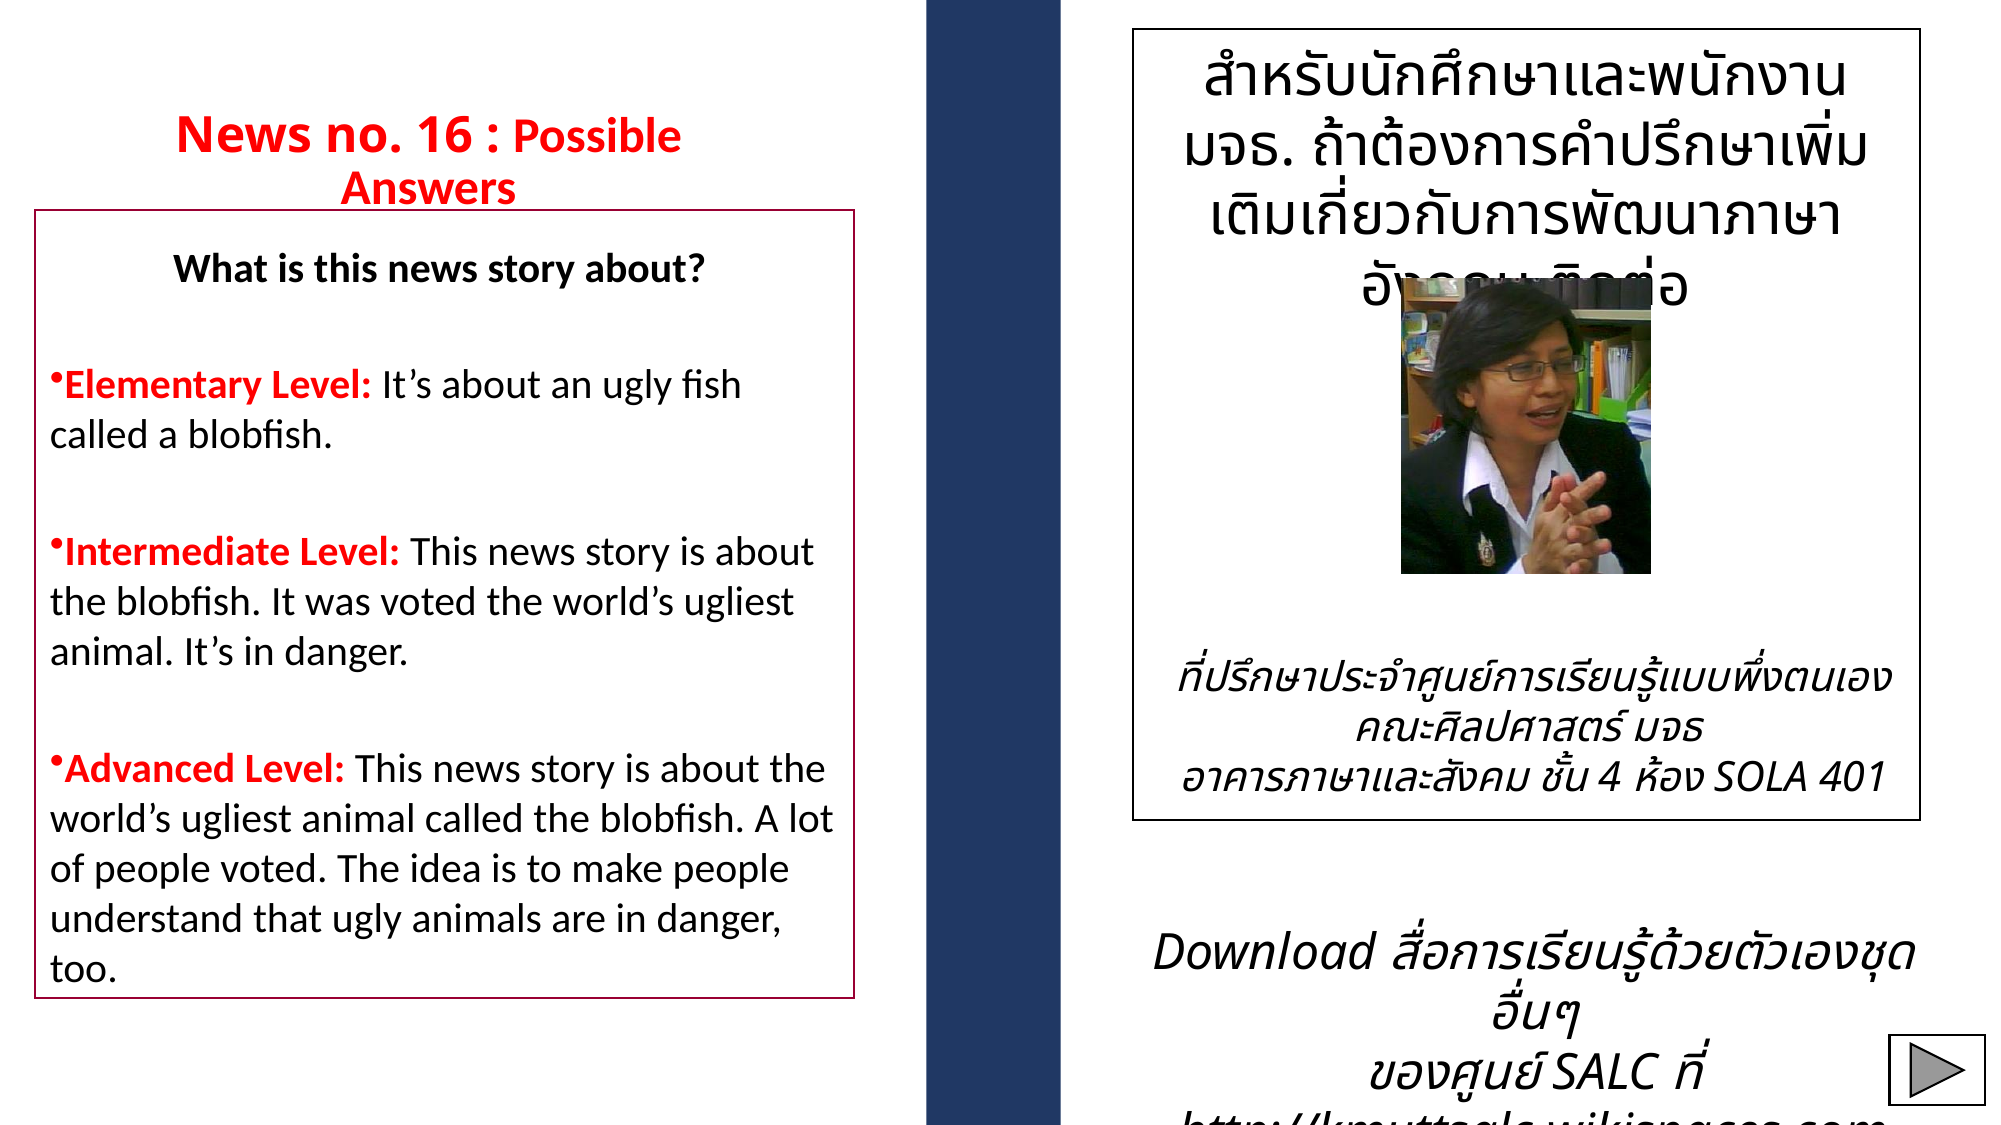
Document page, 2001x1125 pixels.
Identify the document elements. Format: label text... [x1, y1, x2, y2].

text_box สำหรับนักศึกษาและพนักงาน มจธ. ถ้าต้องการคำปรึกษาเพิ่มเติมเกี่ยวกับการพัฒนาภาษาอังกฤษ ติดต่อ [1132, 28, 1921, 641]
text_box [925, 0, 1062, 1125]
table_header News no. 16 : Possible Answers [91, 91, 767, 209]
picture [1401, 277, 1651, 574]
text_box ที่ปรึกษาประจำศูนย์การเรียนรู้แบบพึ่งตนเอง คณะศิลปศาสตร์ มจธ อาคารภาษาและสังคม ชั้น 4 ห้อง SOLA 401 Download สื่อการเรียนรู้ด้วยตัวเองชุดอื่นๆ ของศูนย์ SALC ที่ http://kmuttsalc.wikispaces.com [1132, 641, 1935, 1125]
text_box What is this news story about? Elementary Level: It’s about an ugly fish called a blobfish. Intermediate Level: This news story is about the blobfish. It was voted the world’s ugliest animal. It’s in danger. Advanced Level: This news story is about the world’s ugliest animal called the blobfish. A lot of people voted. The idea is to make people understand that ugly animals are in danger, too. [35, 209, 855, 999]
text_box [1935, 1034, 1986, 1106]
